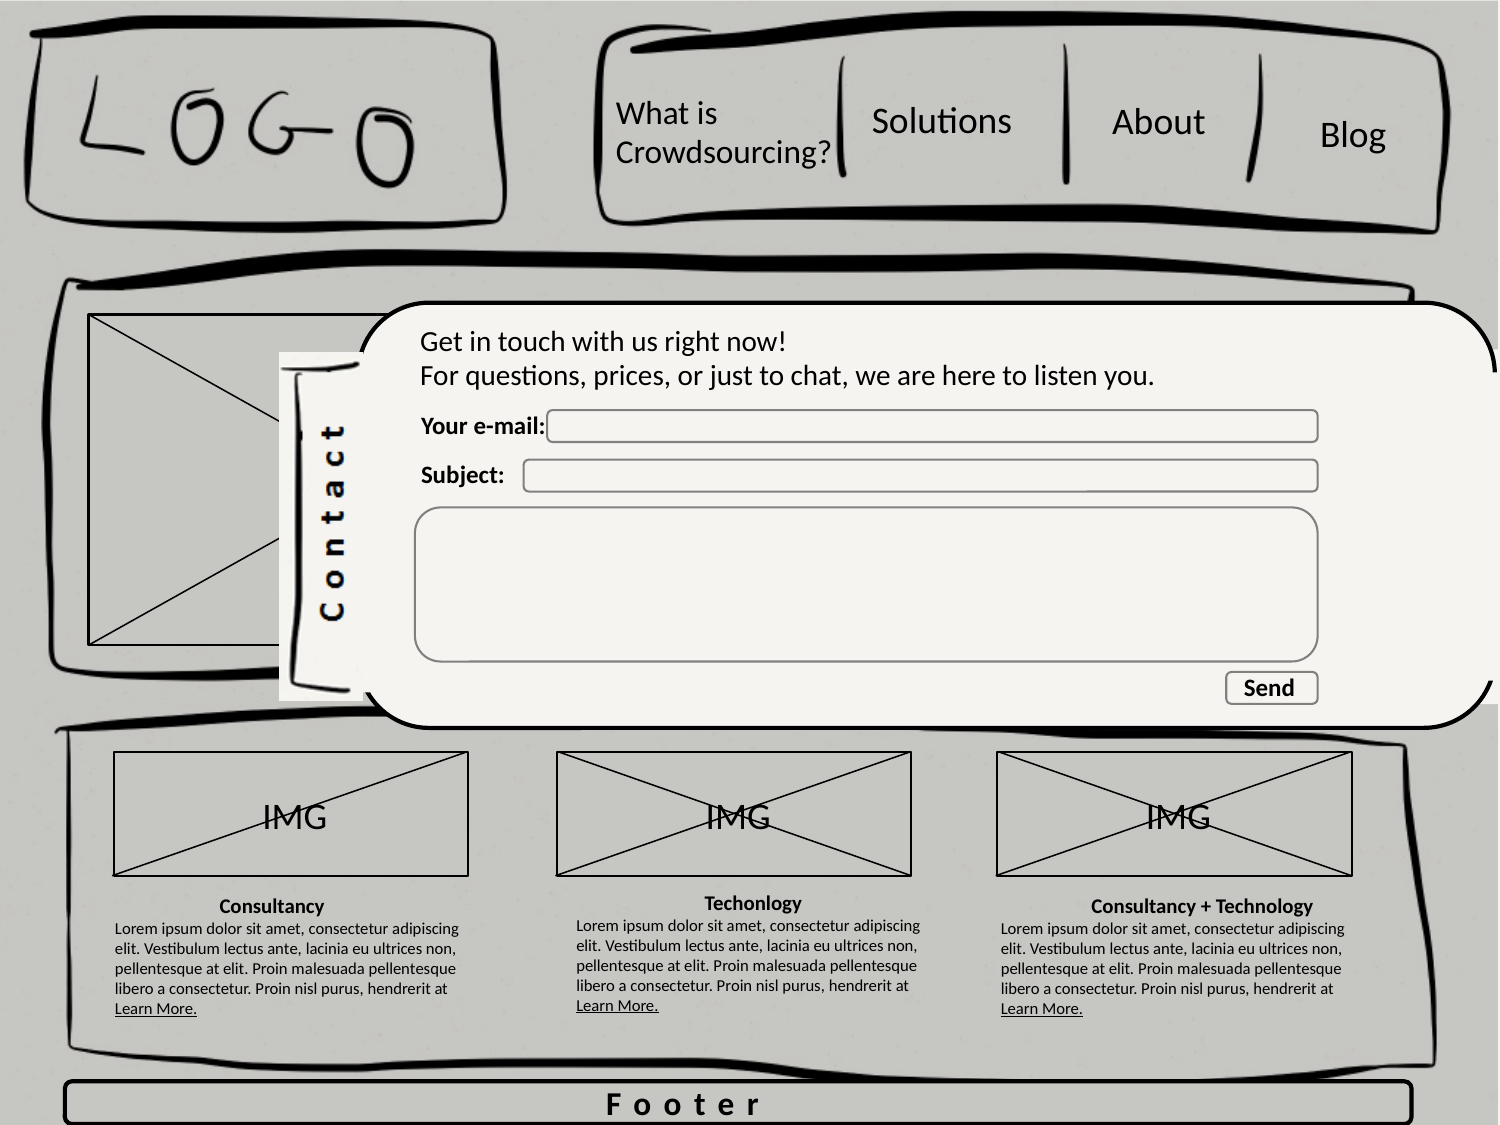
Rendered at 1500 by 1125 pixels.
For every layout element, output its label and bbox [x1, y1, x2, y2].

text_box [279, 302, 1500, 729]
text_box [0, 0, 1500, 1125]
